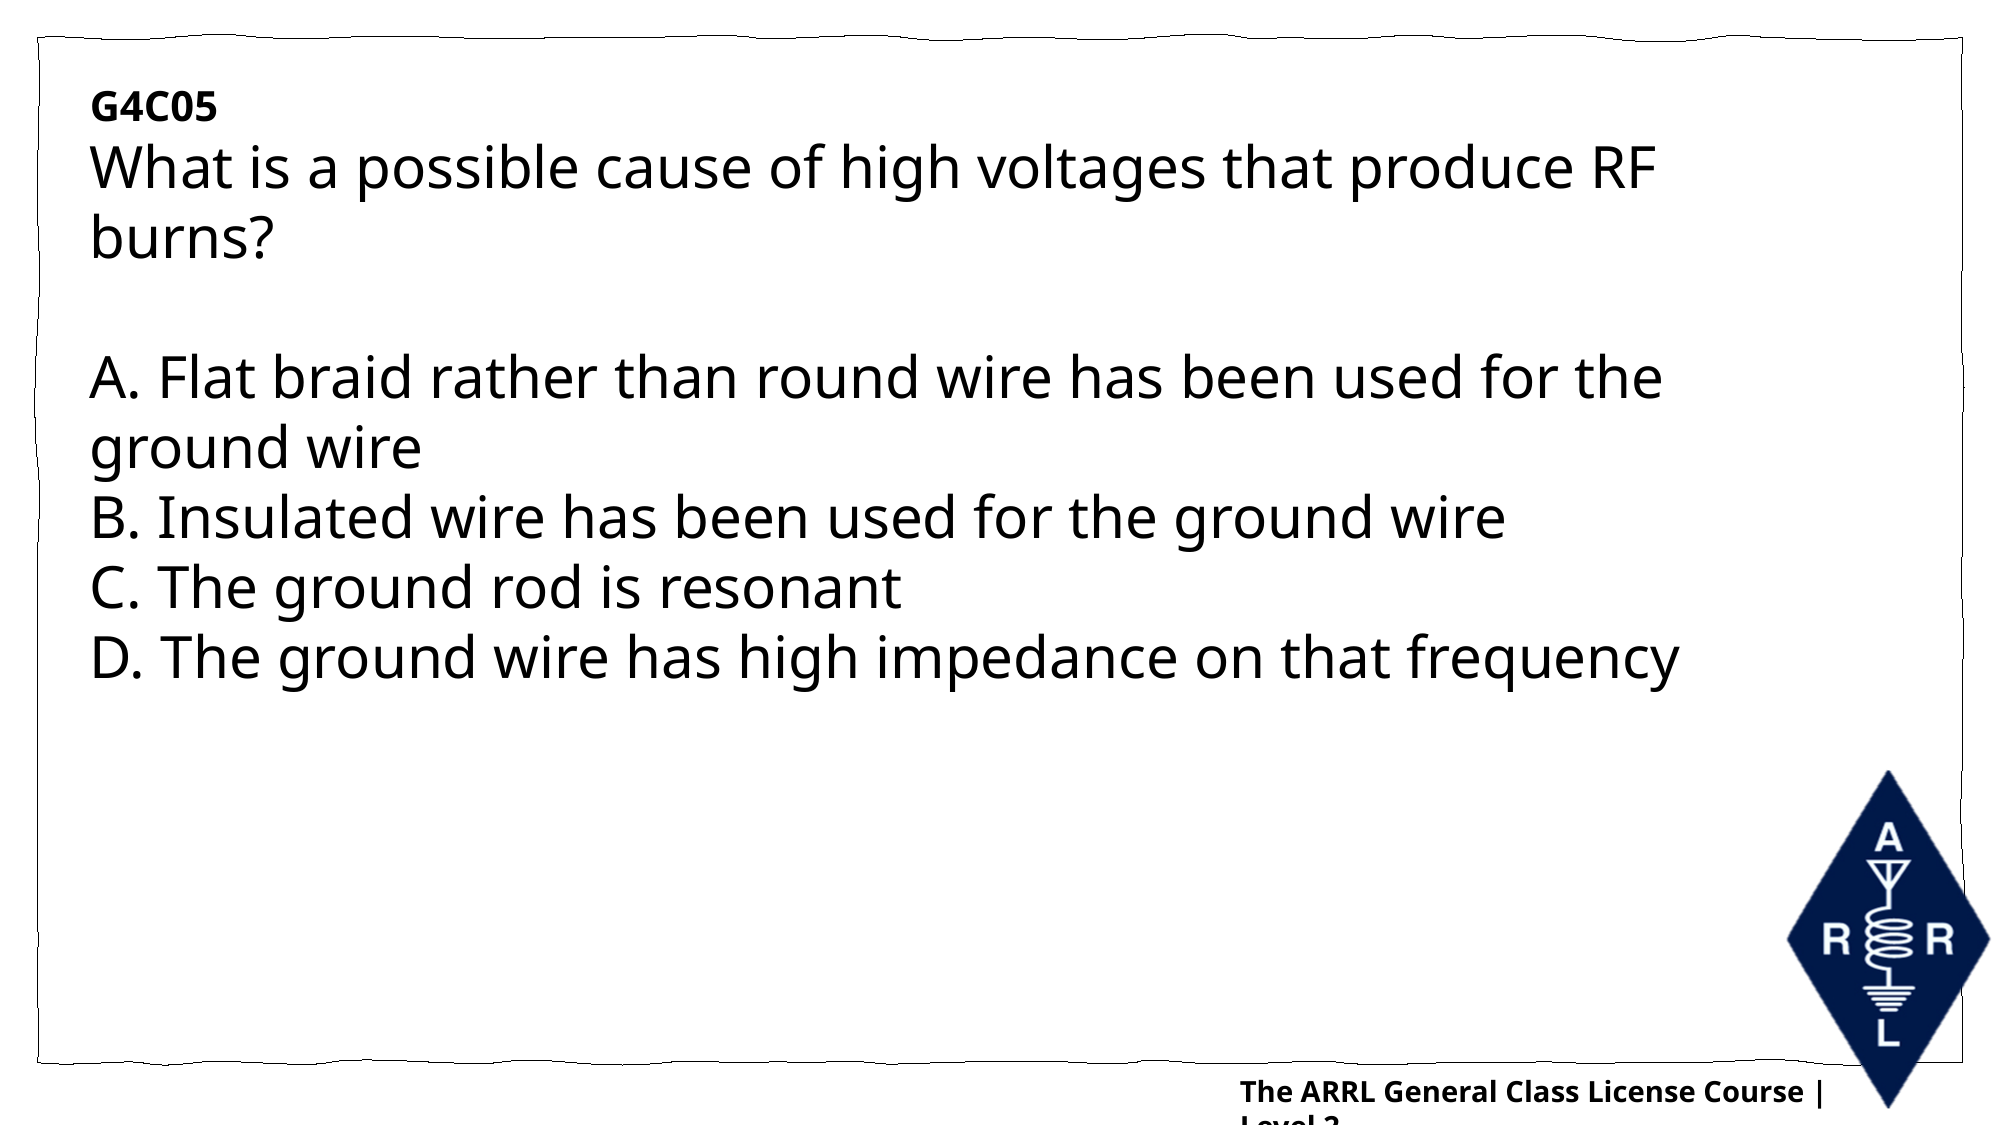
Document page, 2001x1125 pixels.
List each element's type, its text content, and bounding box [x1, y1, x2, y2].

text_box G4C05 What is a possible cause of high voltages that produce RF burns? A. Flat braid rather than round wire has been used for the ground wire B. Insulated wire has been used for the ground wire C. The ground rod is resonant D. The ground wire has high impedance on that frequency [75, 72, 1850, 698]
picture [1773, 752, 1999, 1125]
